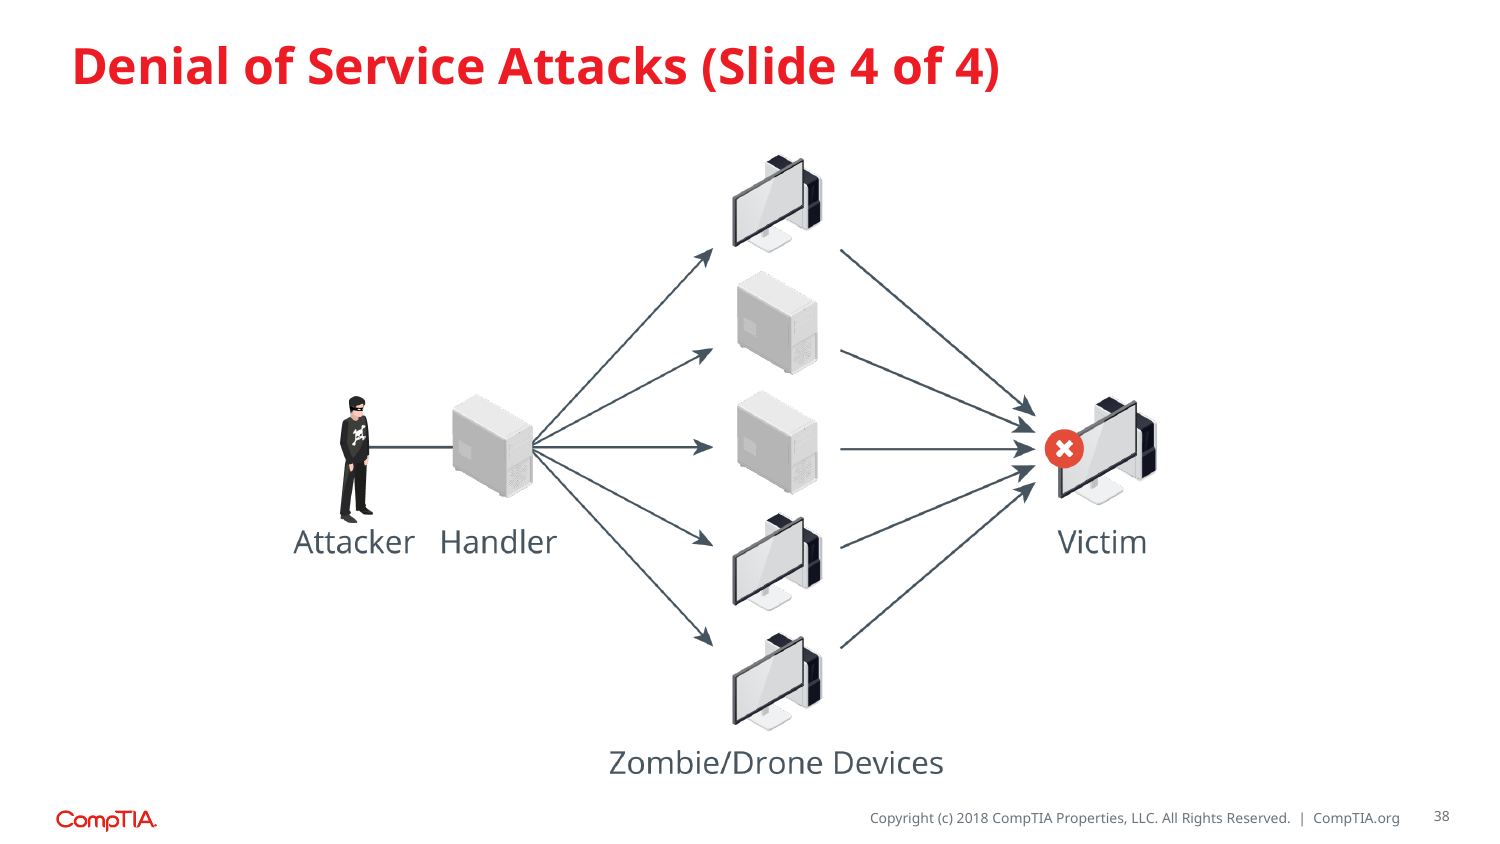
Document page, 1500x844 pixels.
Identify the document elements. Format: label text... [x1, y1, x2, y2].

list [279, 127, 1172, 801]
slide_number 38 [1407, 800, 1450, 835]
title Denial of Service Attacks (Slide 4 of 4) [56, 12, 1444, 117]
